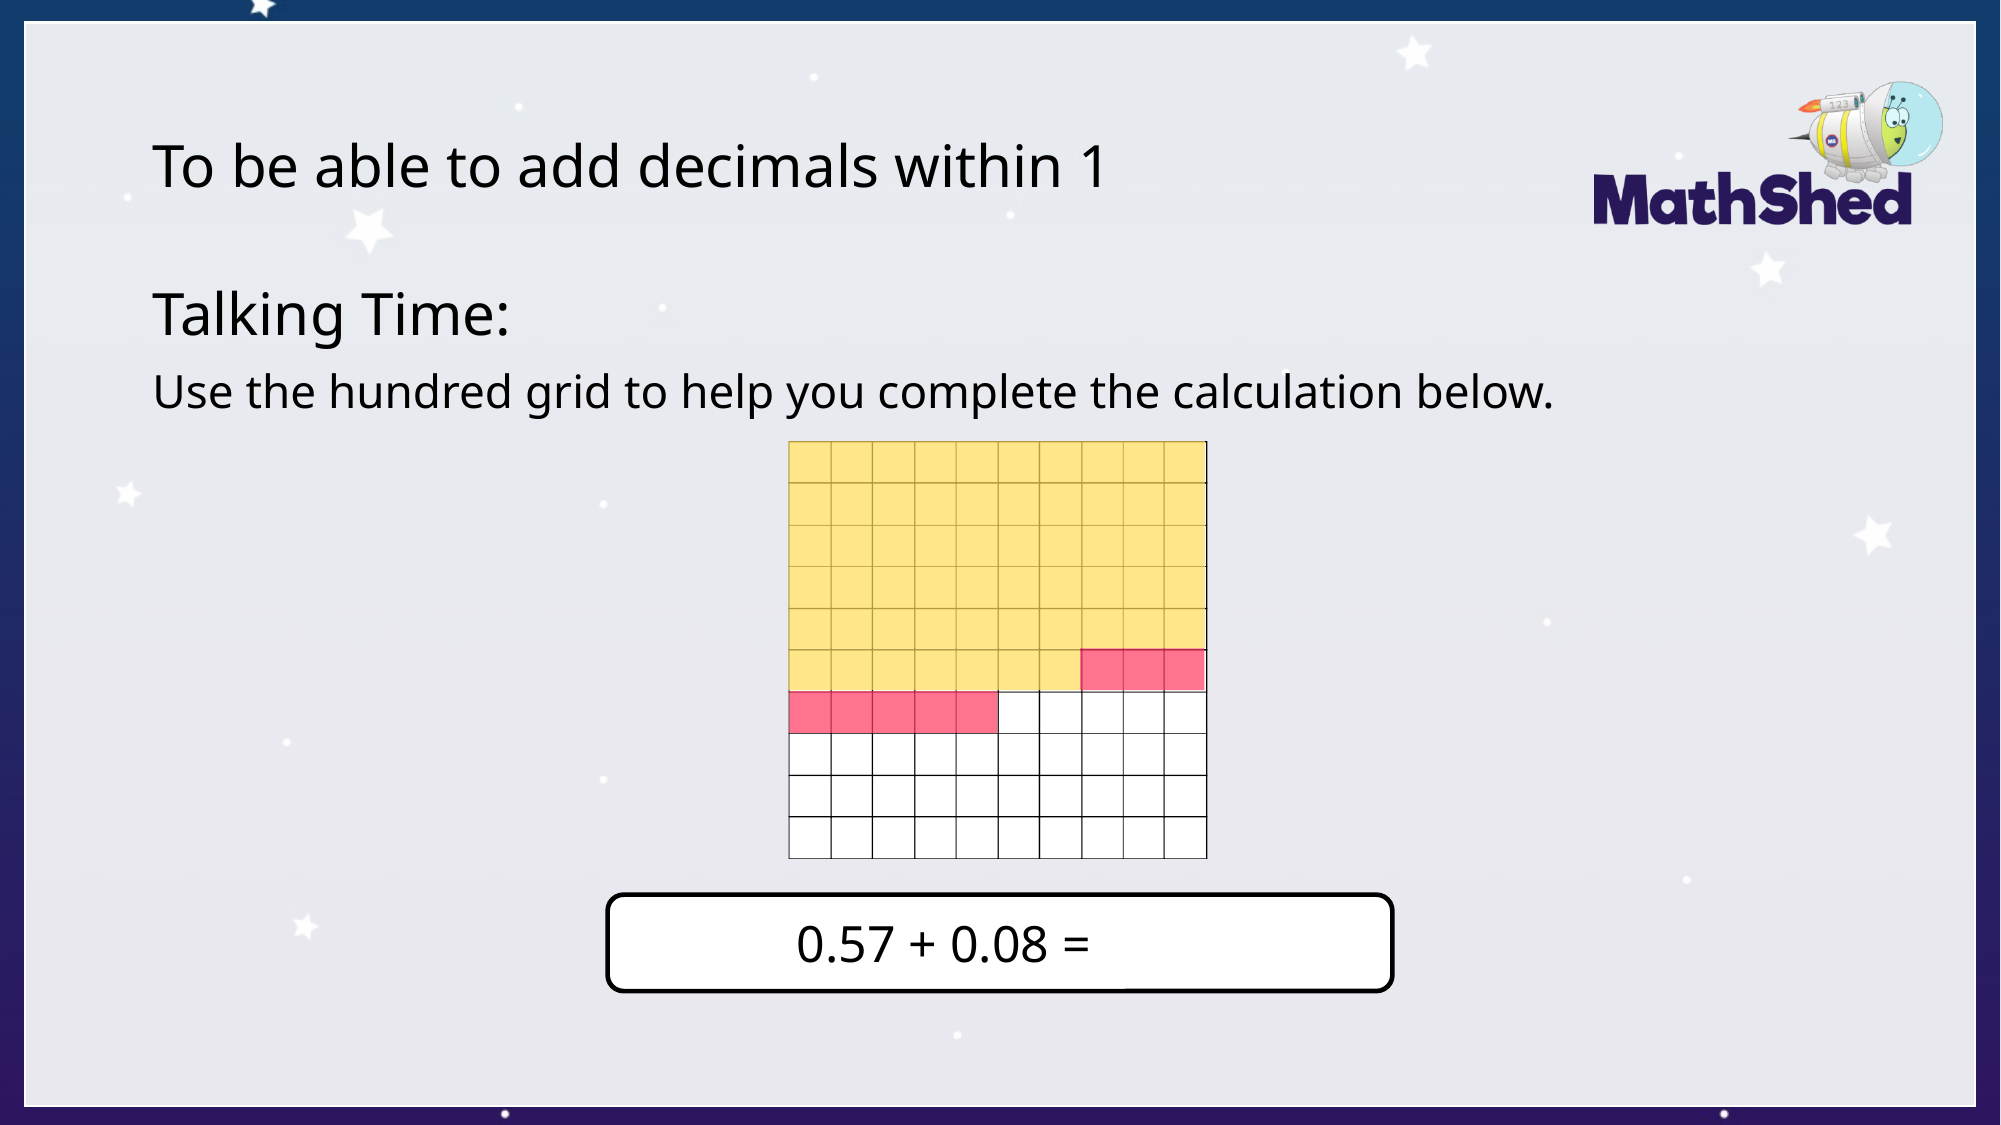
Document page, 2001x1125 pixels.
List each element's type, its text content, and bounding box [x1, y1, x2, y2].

text_box 0.57 + 0.08 = 0.65 [606, 893, 1394, 993]
list Talking Time: Use the hundred grid to help you complete the calculation below. [137, 277, 1863, 992]
title To be able to add decimals within 1 [137, 59, 1578, 277]
picture [0, 0, 2001, 1125]
